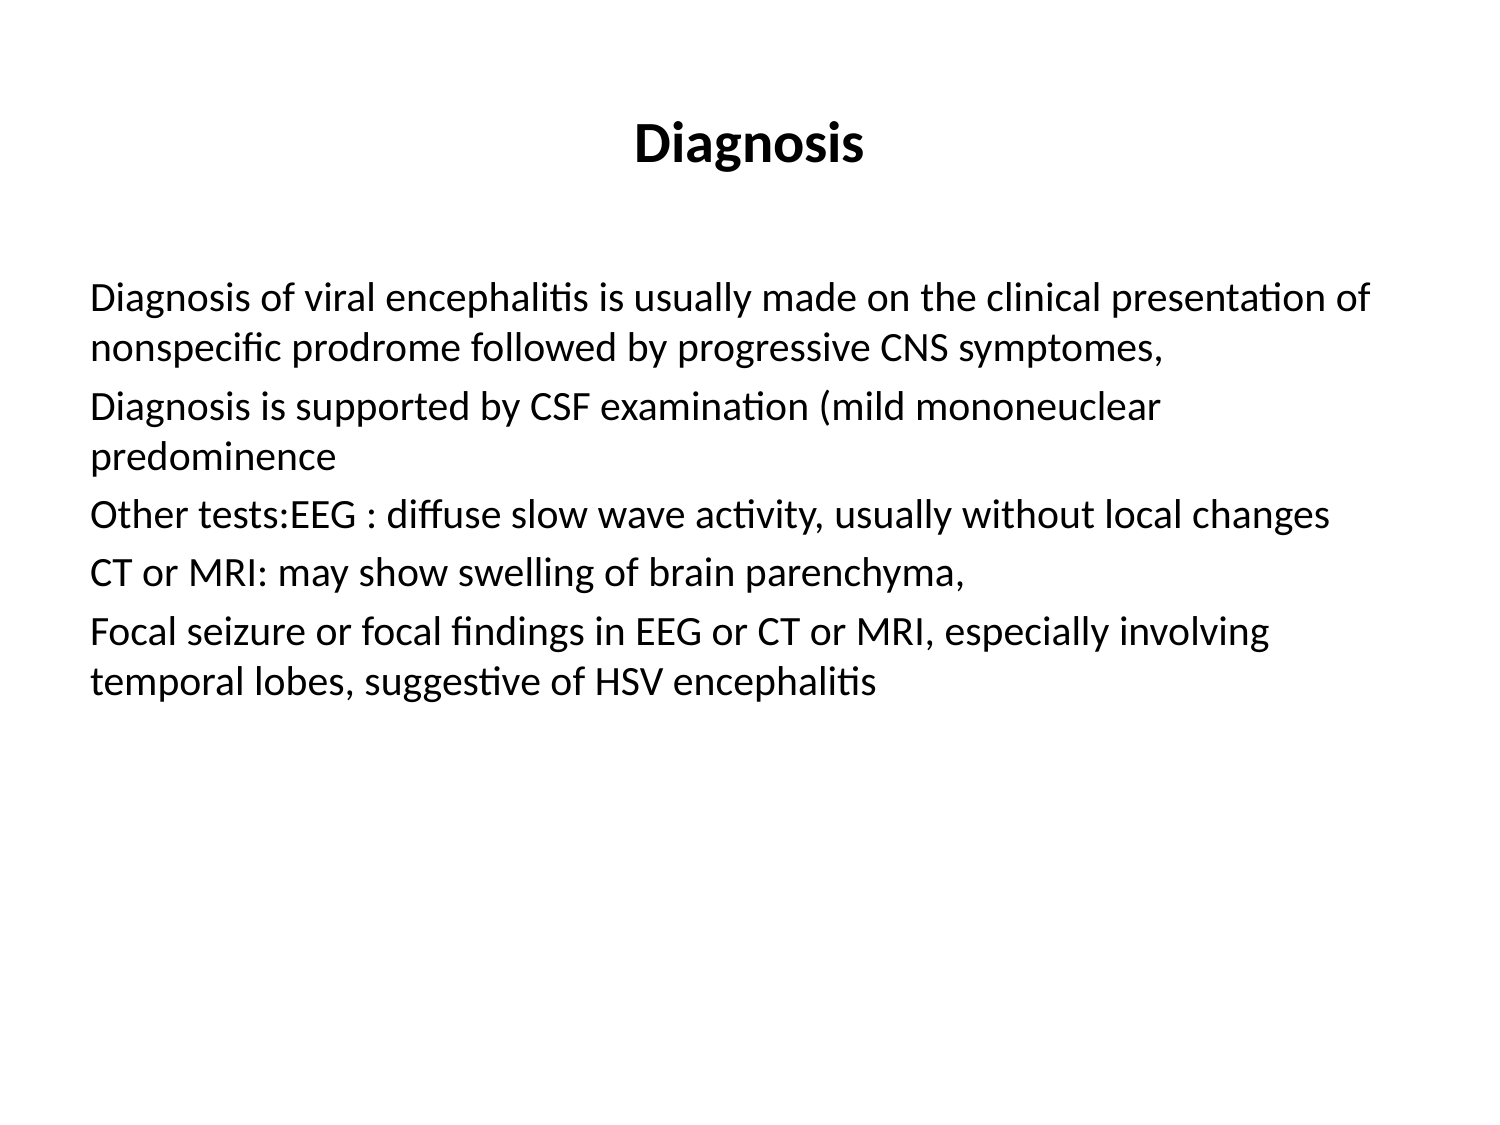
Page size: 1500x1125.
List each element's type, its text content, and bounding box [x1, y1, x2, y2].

list Diagnosis of viral encephalitis is usually made on the clinical presentation of nonspecific prodrome followed by progressive CNS symptomes, Diagnosis is supported by CSF examination (mild mononeuclear predominence Other tests:EEG : diffuse slow wave activity, usually without local changes CT or MRI: may show swelling of brain parenchyma, Focal seizure or focal findings in EEG or CT or MRI, especially involving temporal lobes, suggestive of HSV encephalitis [75, 262, 1425, 1005]
title Diagnosis [75, 45, 1425, 233]
